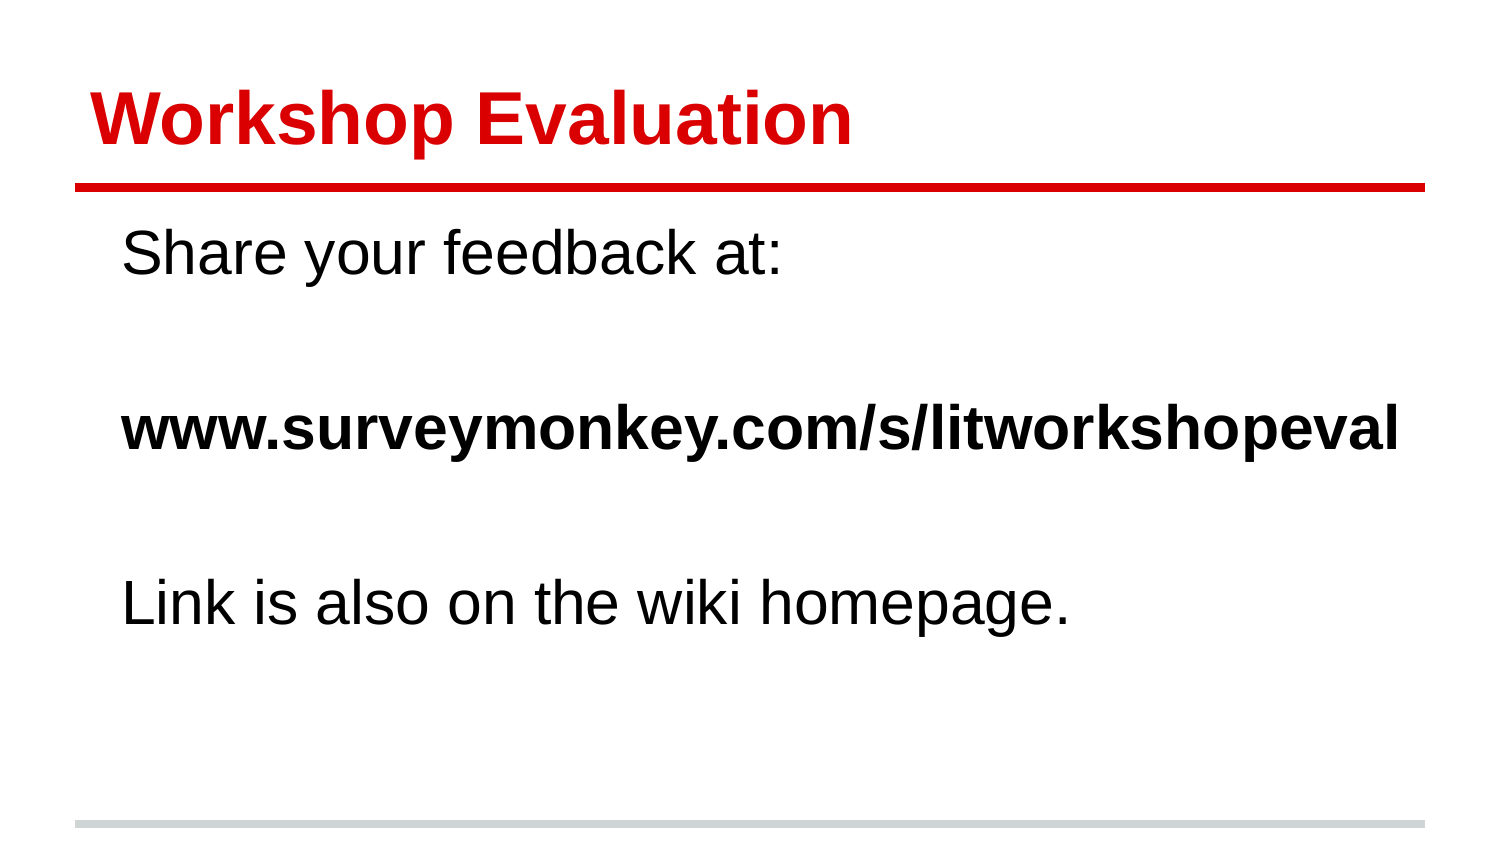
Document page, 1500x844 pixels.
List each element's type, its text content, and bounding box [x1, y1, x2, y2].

title Workshop Evaluation [75, 33, 1425, 175]
list Share your feedback at: www.surveymonkey.com/s/litworkshopeval Link is also on the wiki homepage. [75, 196, 1425, 808]
